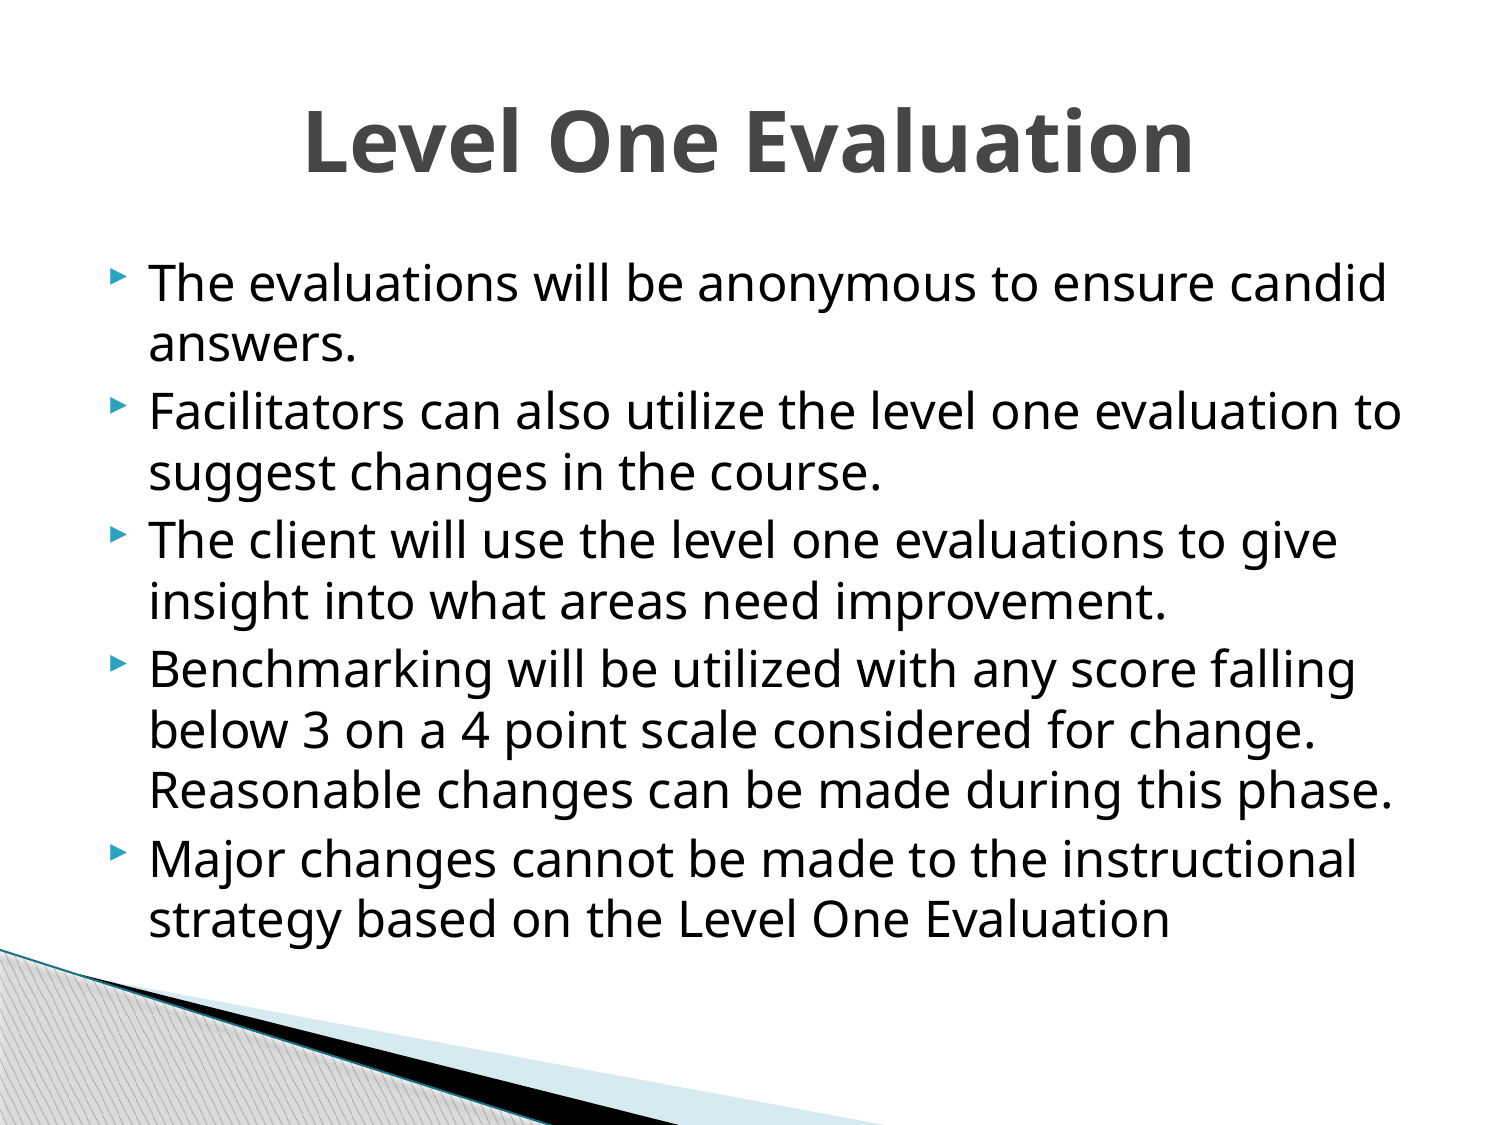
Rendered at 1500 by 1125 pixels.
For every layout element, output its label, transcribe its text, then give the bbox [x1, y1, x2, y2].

title Level One Evaluation [75, 45, 1425, 233]
list The evaluations will be anonymous to ensure candid answers. Facilitators can also utilize the level one evaluation to suggest changes in the course. The client will use the level one evaluations to give insight into what areas need improvement. Benchmarking will be utilized with any score falling below 3 on a 4 point scale considered for change. Reasonable changes can be made during this phase. Major changes cannot be made to the instructional strategy based on the Level One Evaluation [75, 243, 1425, 986]
